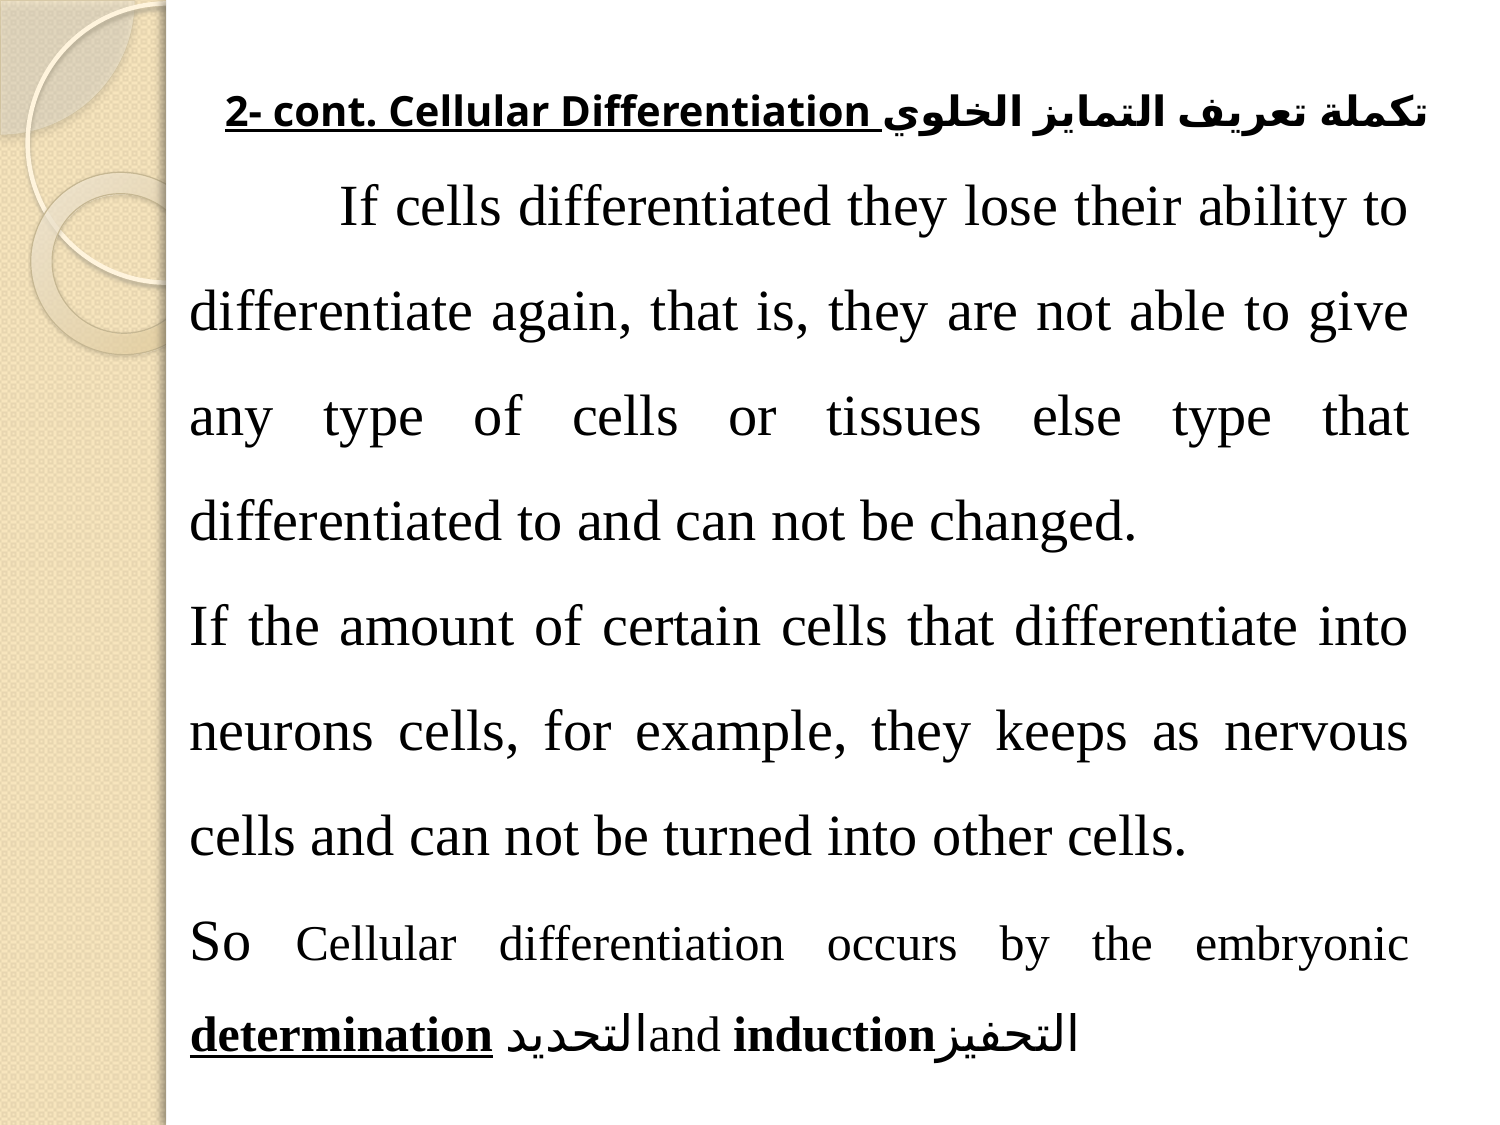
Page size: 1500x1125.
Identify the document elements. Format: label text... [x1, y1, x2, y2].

text_box 2- cont. Cellular Differentiation تكملة تعريف التمايز الخلوي [209, 76, 1445, 142]
text_box If cells differentiated they lose their ability to differentiate again, that is, they are not able to give any type of cells or tissues else type that differentiated to and can not be changed. If the amount of certain cells that differentiate into neurons cells, for example, they keeps as nervous cells and can not be turned into other cells. So Cellular differentiation occurs by the embryonic determination التحديدand inductionالتحفيز [174, 124, 1425, 1070]
